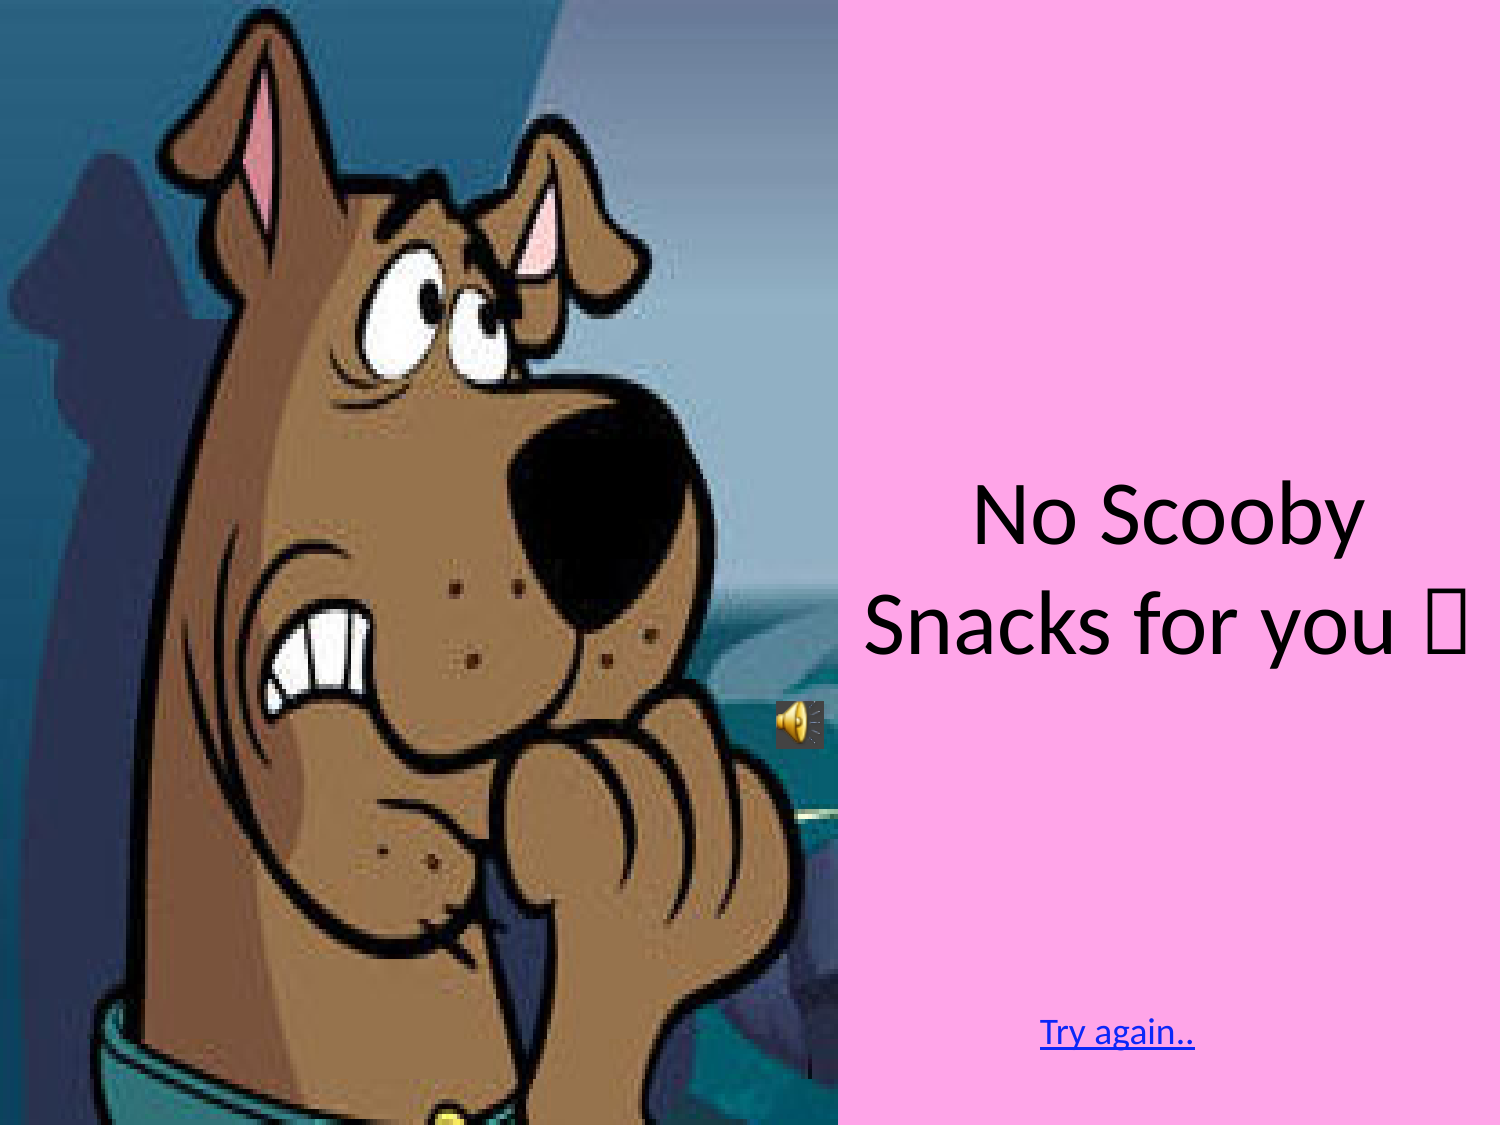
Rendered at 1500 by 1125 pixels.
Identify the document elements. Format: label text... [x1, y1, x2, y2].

picture [774, 699, 826, 751]
text_box Try again.. [1024, 999, 1413, 1060]
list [0, 0, 838, 1125]
title No Scooby Snacks for you  [838, 0, 1500, 1125]
